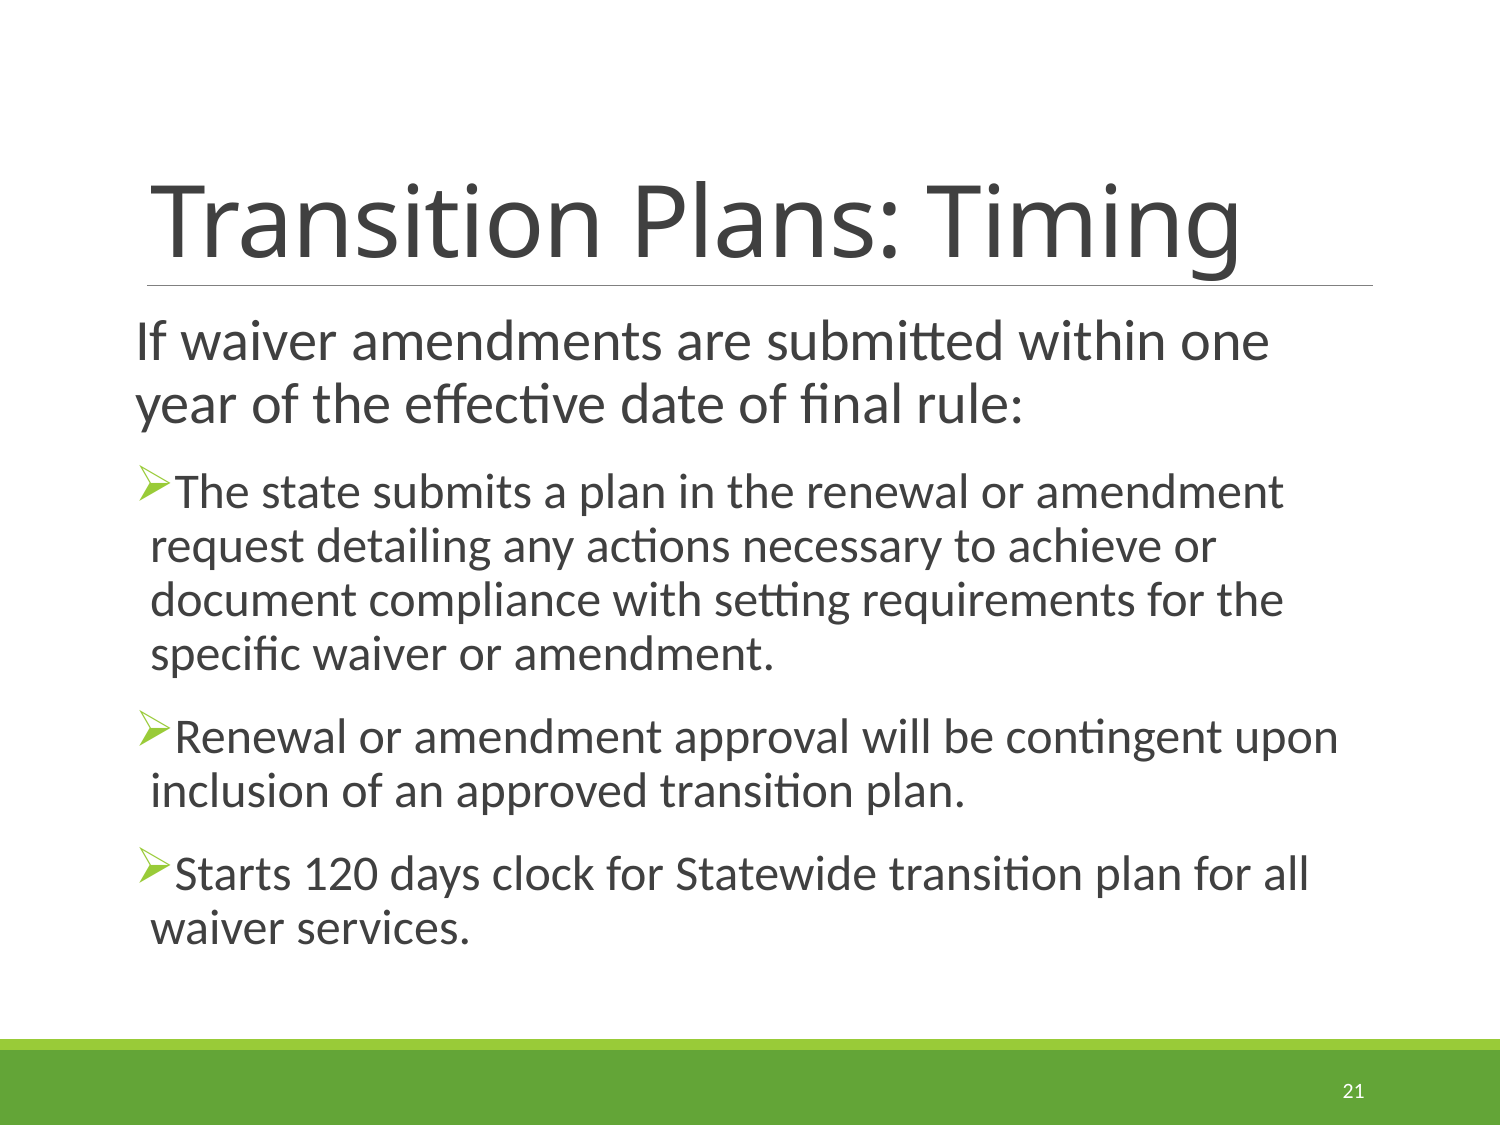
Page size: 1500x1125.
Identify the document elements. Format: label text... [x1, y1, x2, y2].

list If waiver amendments are submitted within one year of the effective date of final rule: The state submits a plan in the renewal or amendment request detailing any actions necessary to achieve or document compliance with setting requirements for the specific waiver or amendment. Renewal or amendment approval will be contingent upon inclusion of an approved transition plan. Starts 120 days clock for Statewide transition plan for all waiver services. [135, 302, 1373, 963]
slide_number 21 [1218, 1059, 1380, 1120]
title Transition Plans: Timing [135, 47, 1373, 285]
